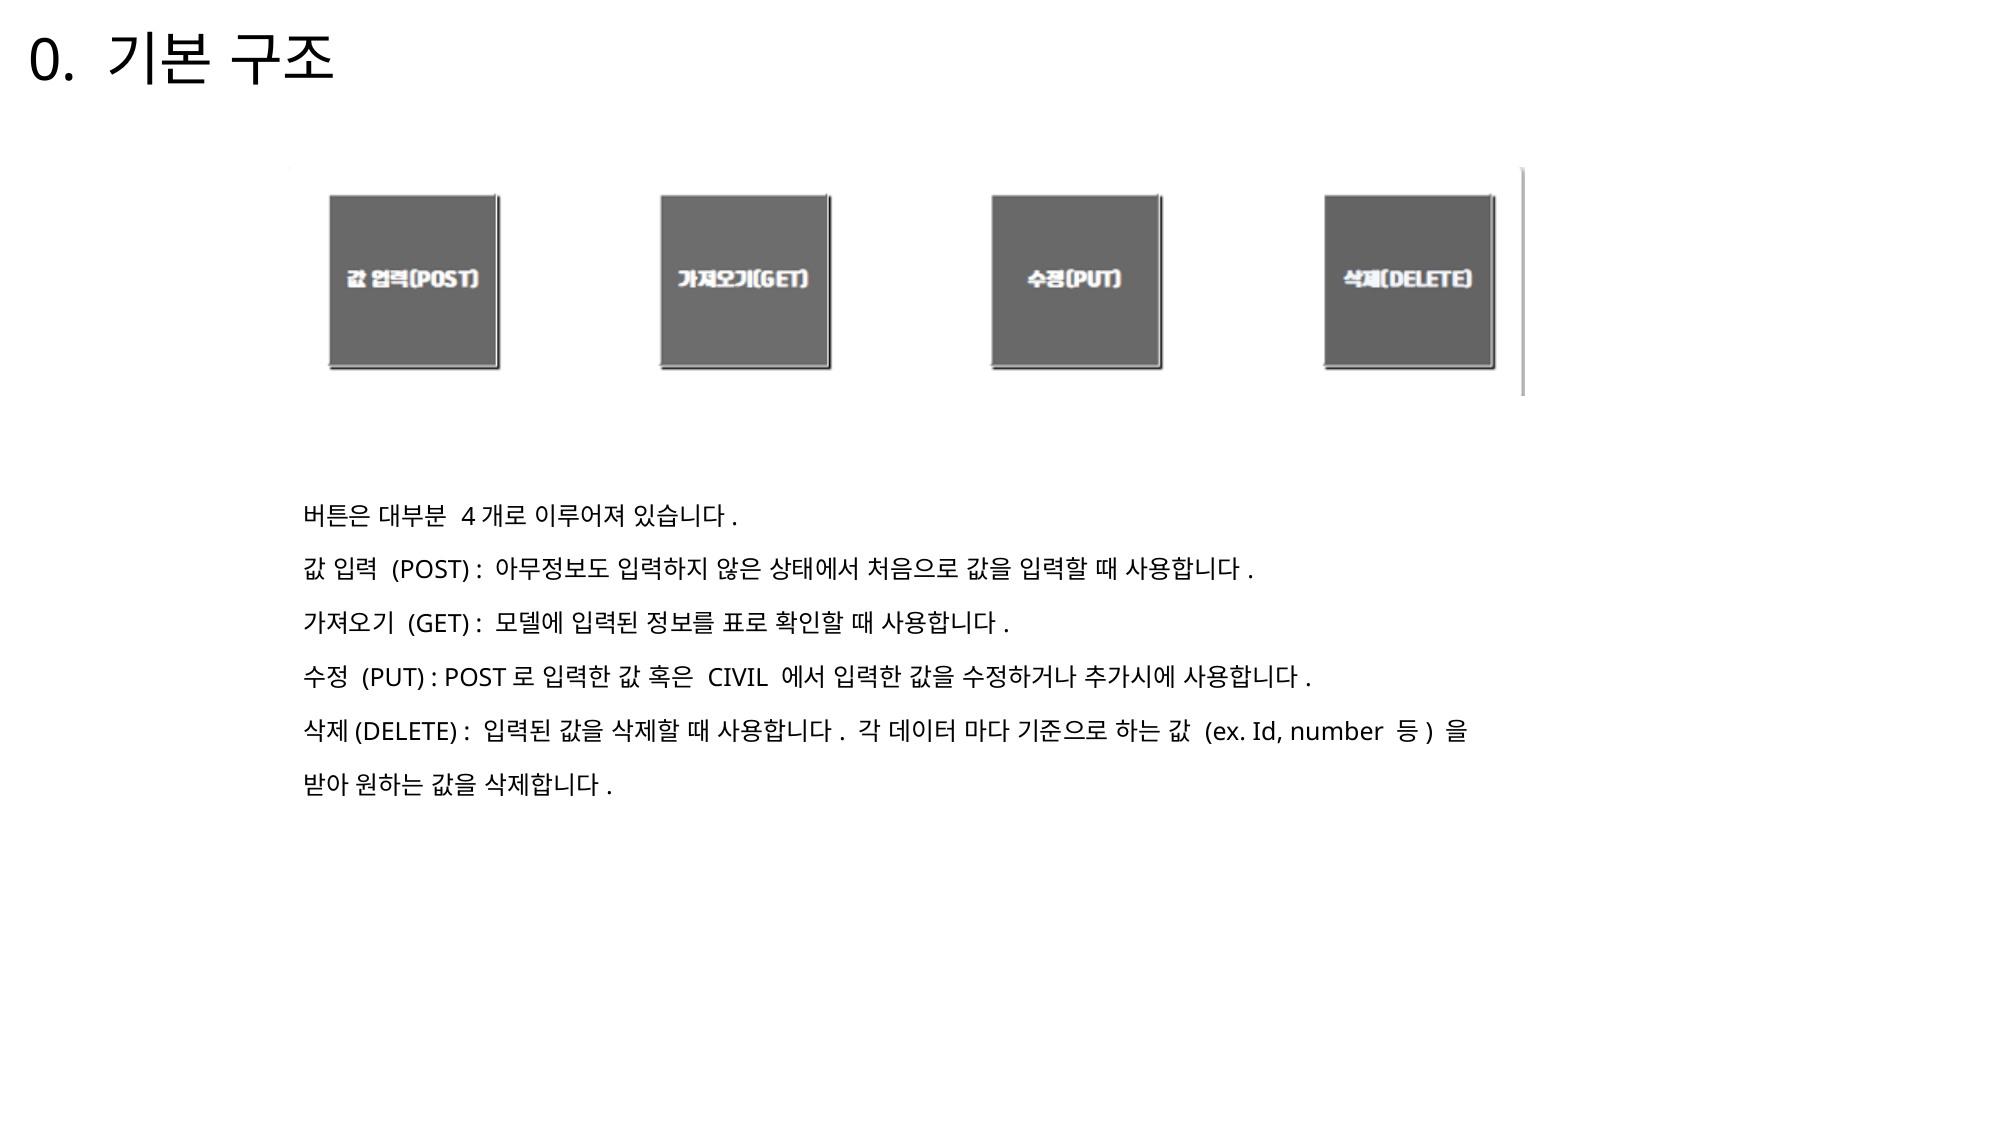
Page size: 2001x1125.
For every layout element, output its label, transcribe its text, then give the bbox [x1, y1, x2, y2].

picture [288, 167, 1525, 396]
text_box 0. 기본 구조 [13, 1, 447, 122]
text_box 버튼은 대부분 4개로 이루어져 있습니다. 값 입력 (POST) : 아무정보도 입력하지 않은 상태에서 처음으로 값을 입력할 때 사용합니다. 가져오기 (GET) : 모델에 입력된 정보를 표로 확인할 때 사용합니다. 수정 (PUT) : POST로 입력한 값 혹은 CIVIL 에서 입력한 값을 수정하거나 추가시에 사용합니다. 삭제(DELETE) : 입력된 값을 삭제할 때 사용합니다. 각 데이터 마다 기준으로 하는 값 (ex. Id, number 등) 을 받아 원하는 값을 삭제합니다. [288, 404, 1524, 899]
